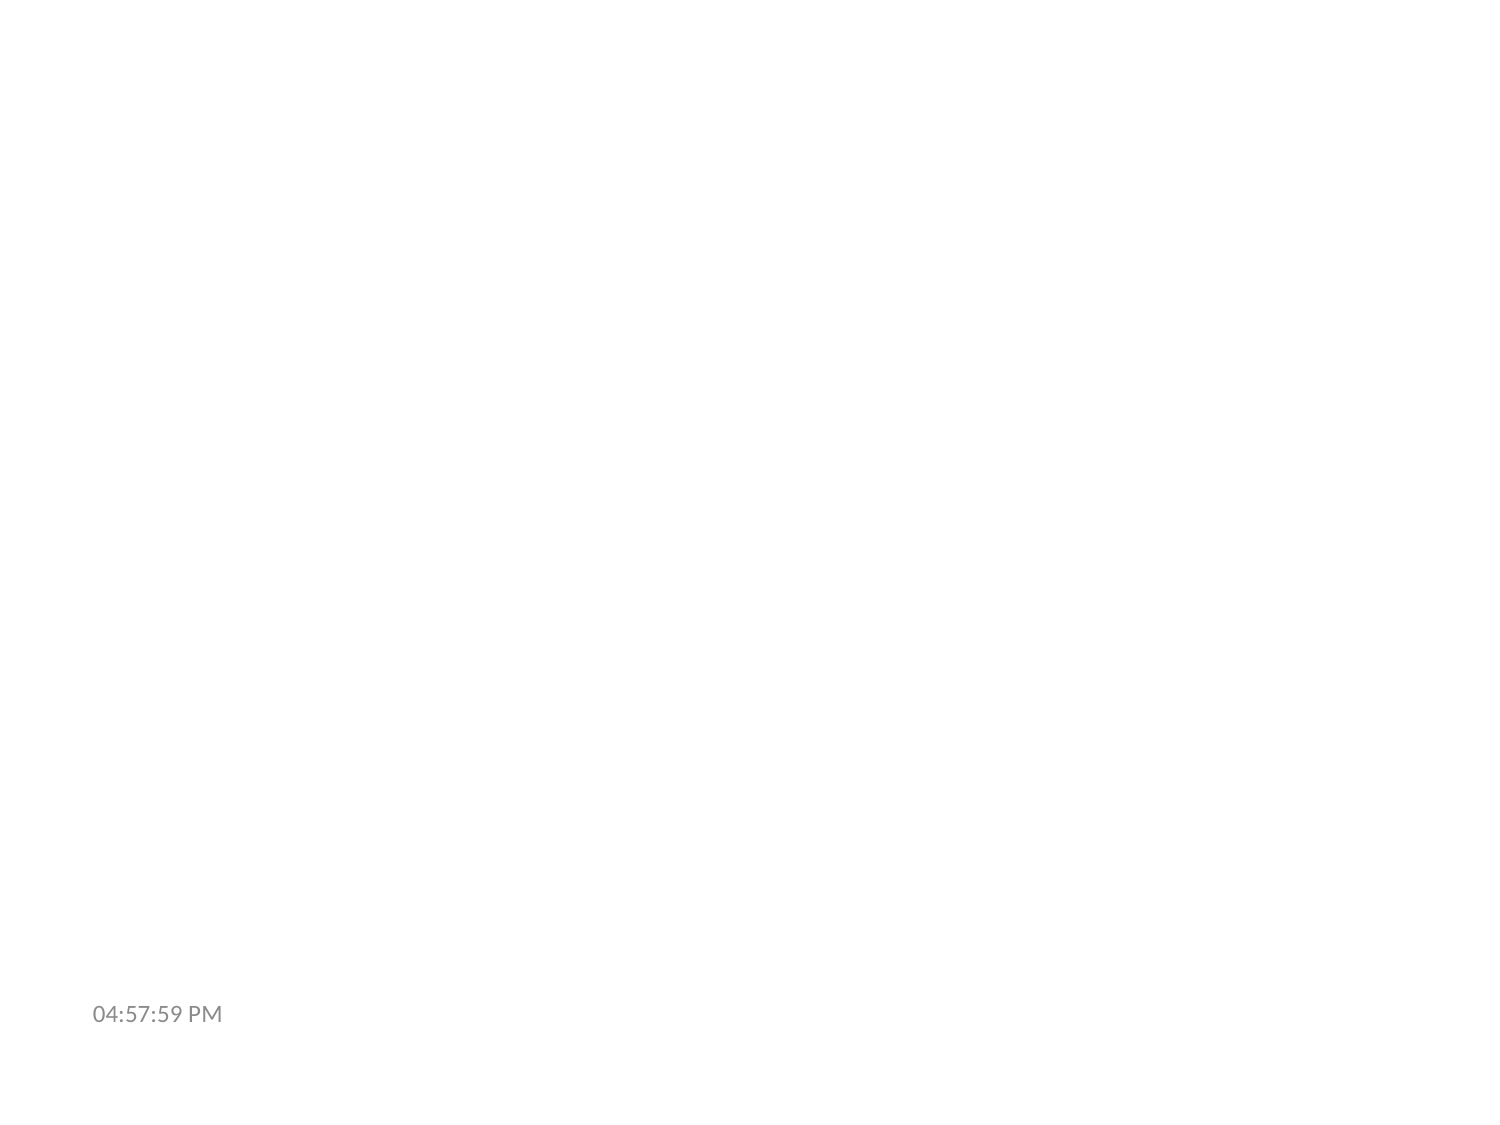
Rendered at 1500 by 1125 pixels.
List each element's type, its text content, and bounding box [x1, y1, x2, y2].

text_box 3:35:09 PM [77, 982, 428, 1043]
